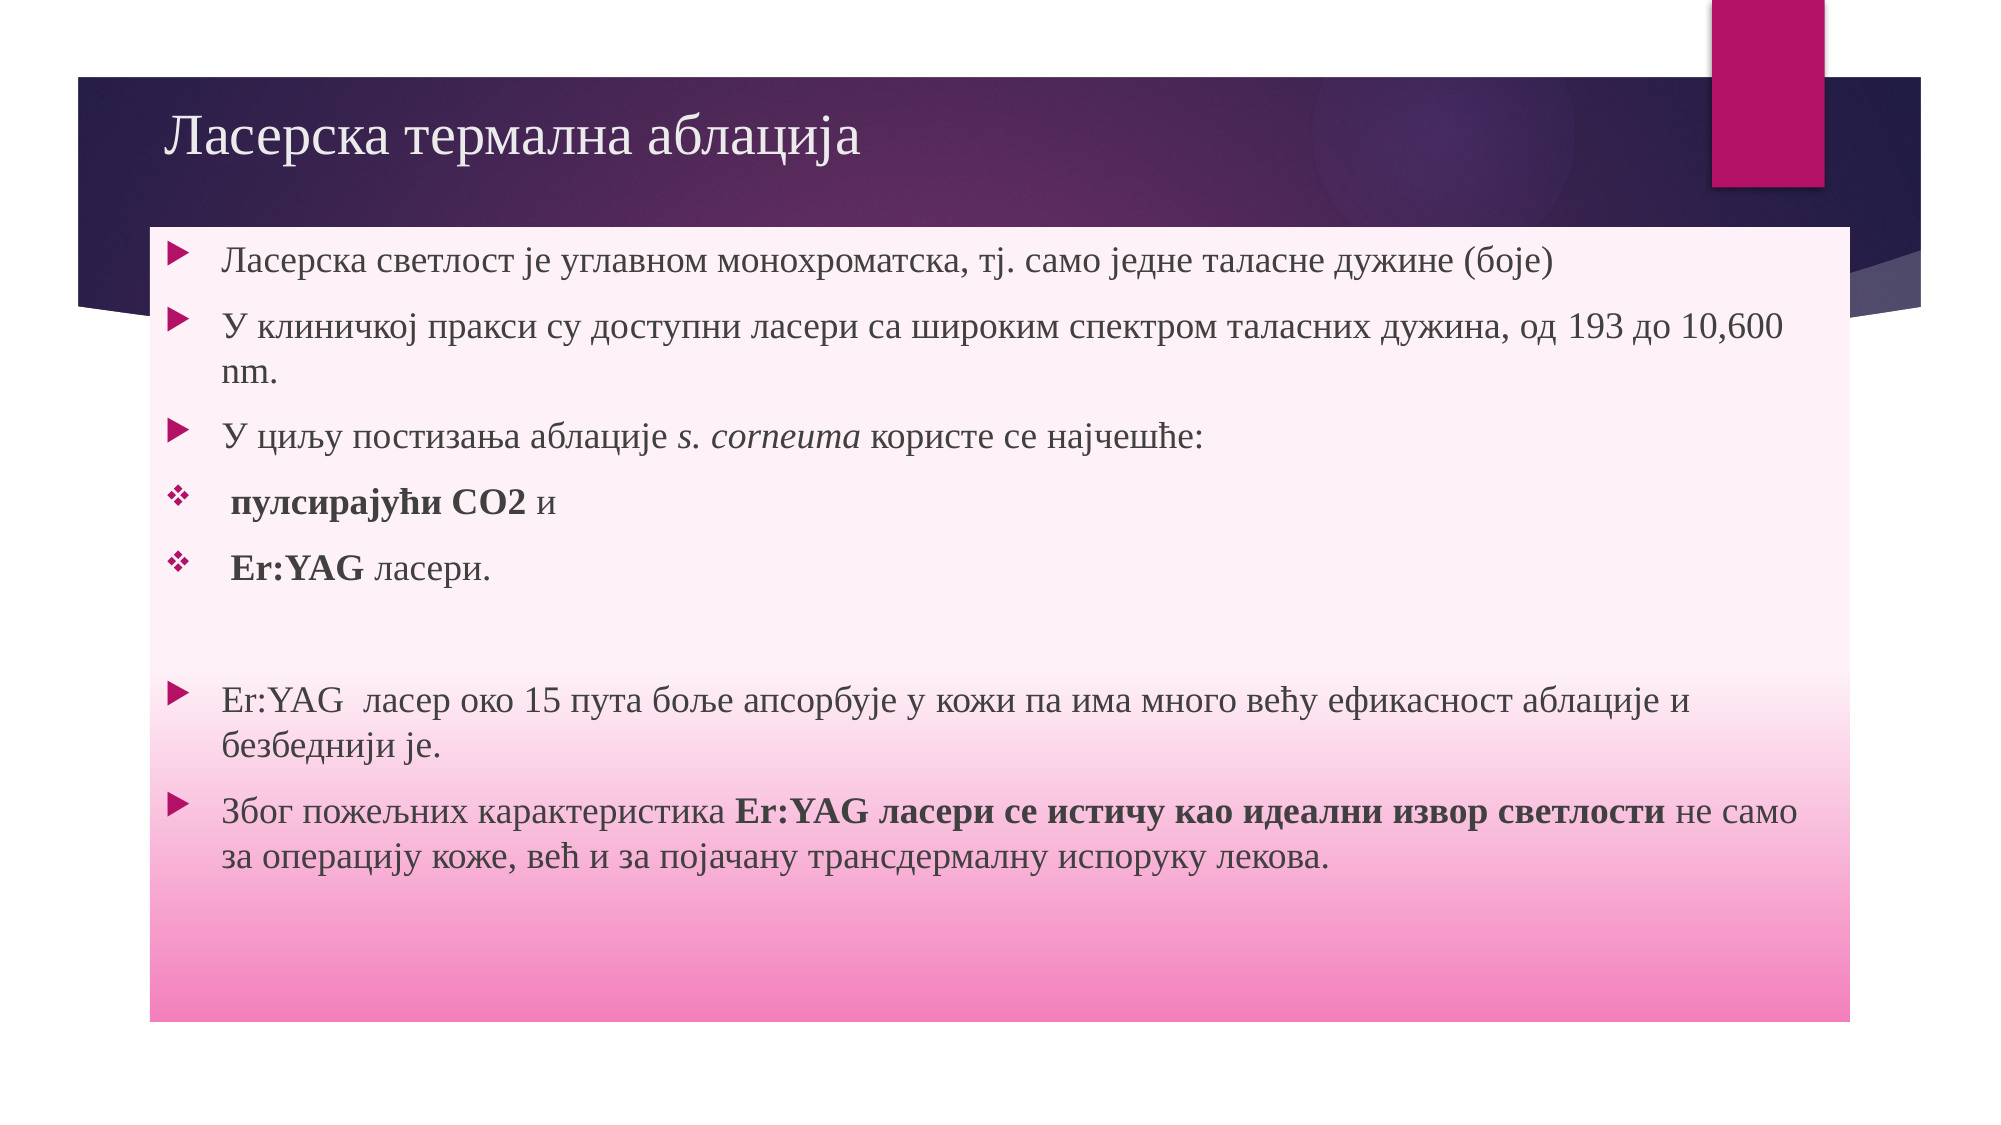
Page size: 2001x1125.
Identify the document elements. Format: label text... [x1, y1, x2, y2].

list Ласерска светлост је углавном монохроматска, тј. само једне таласне дужине (боје) У клиничкој пракси су доступни ласери са широким спектром таласних дужина, од 193 до 10,600 nm. У циљу постизања аблације s. сorneumа користе се најчешће: пулсирајући CO2 и Er:YAG ласери. Er:YAG ласер око 15 пута боље апсорбује у кожи па има много већу ефикасност аблације и безбеднији је. Због пожељних карактеристика Er:YAG ласери се истичу као идеални извор светлости не само за операцију коже, већ и за појачану трансдермалну испоруку лекова. [149, 227, 1850, 1022]
title Ласерска термална аблација [149, 0, 1851, 262]
